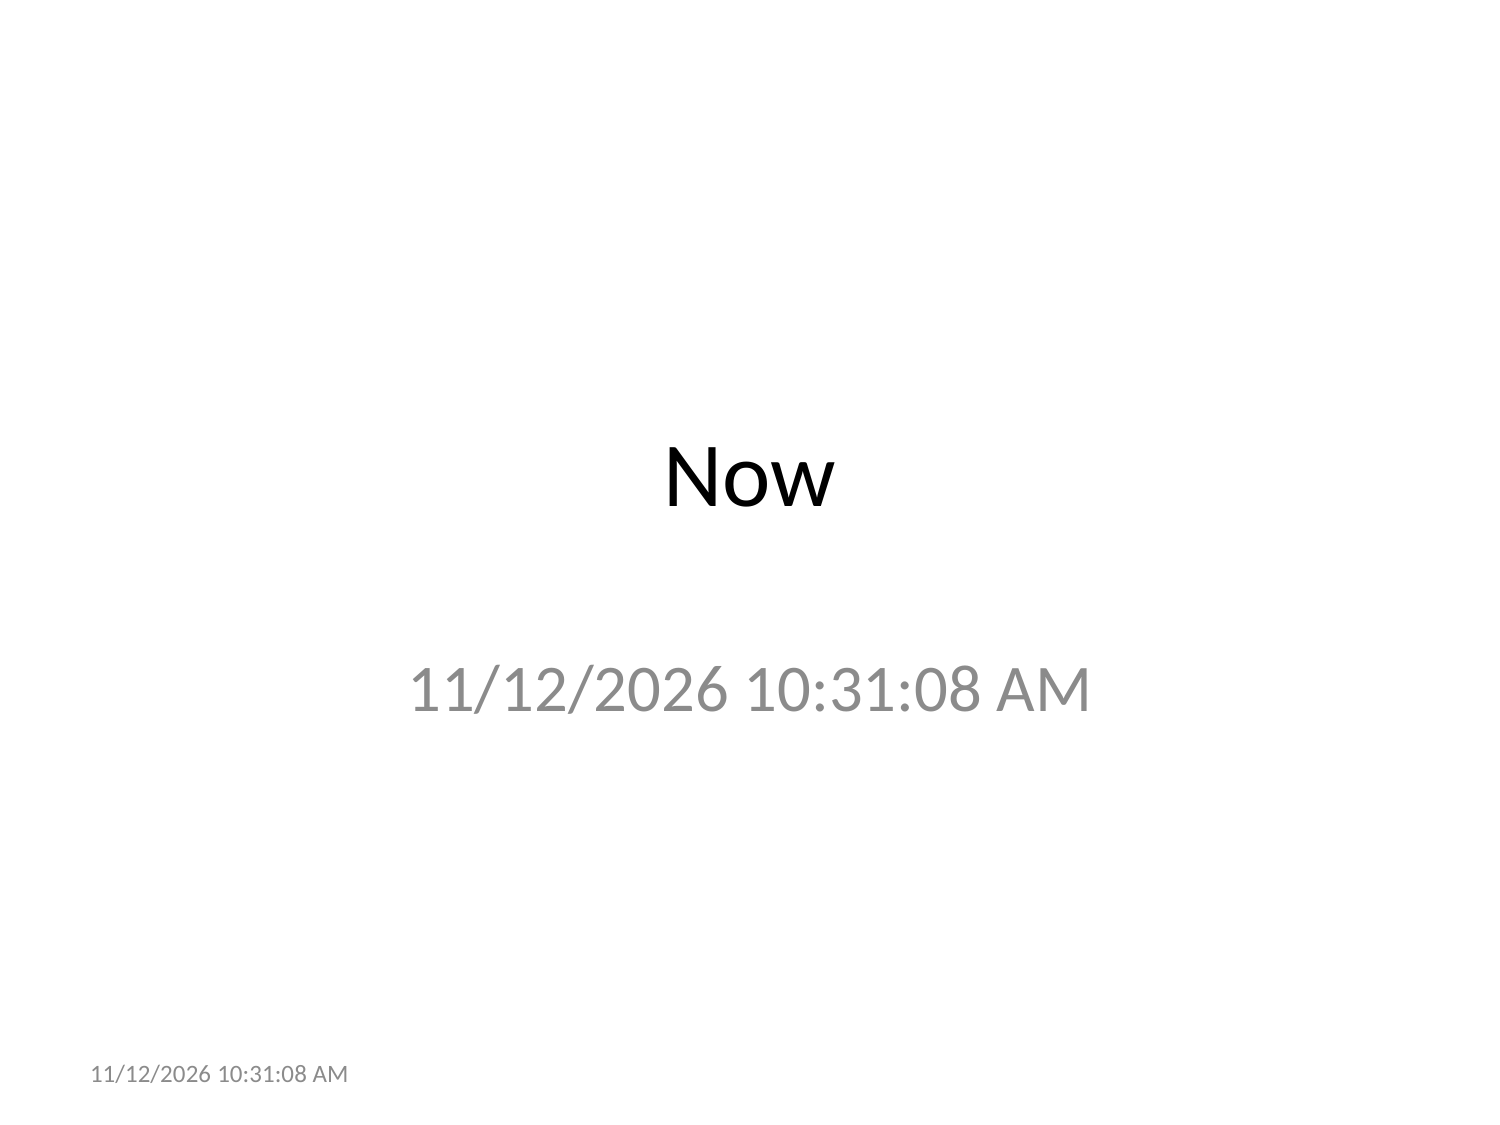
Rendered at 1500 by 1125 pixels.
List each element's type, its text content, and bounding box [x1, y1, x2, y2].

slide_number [75, 1042, 425, 1103]
title Now [112, 349, 1388, 591]
subtitle 2011-12-19 10:20:04 AM [225, 637, 1275, 925]
